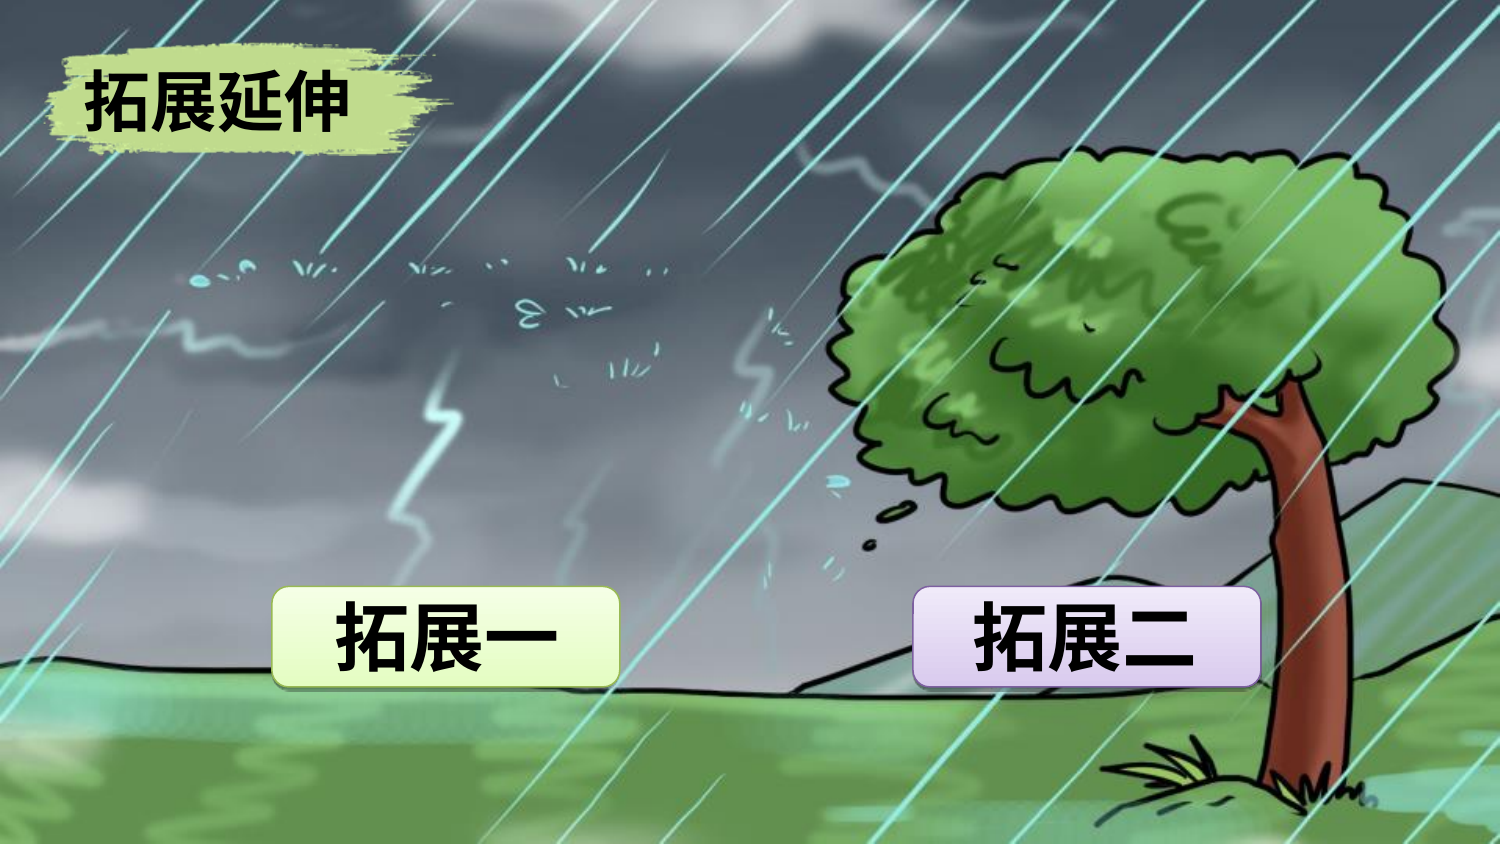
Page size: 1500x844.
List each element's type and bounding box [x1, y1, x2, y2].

text_box [898, 583, 1273, 688]
picture [0, 0, 1500, 844]
text_box [259, 583, 634, 688]
